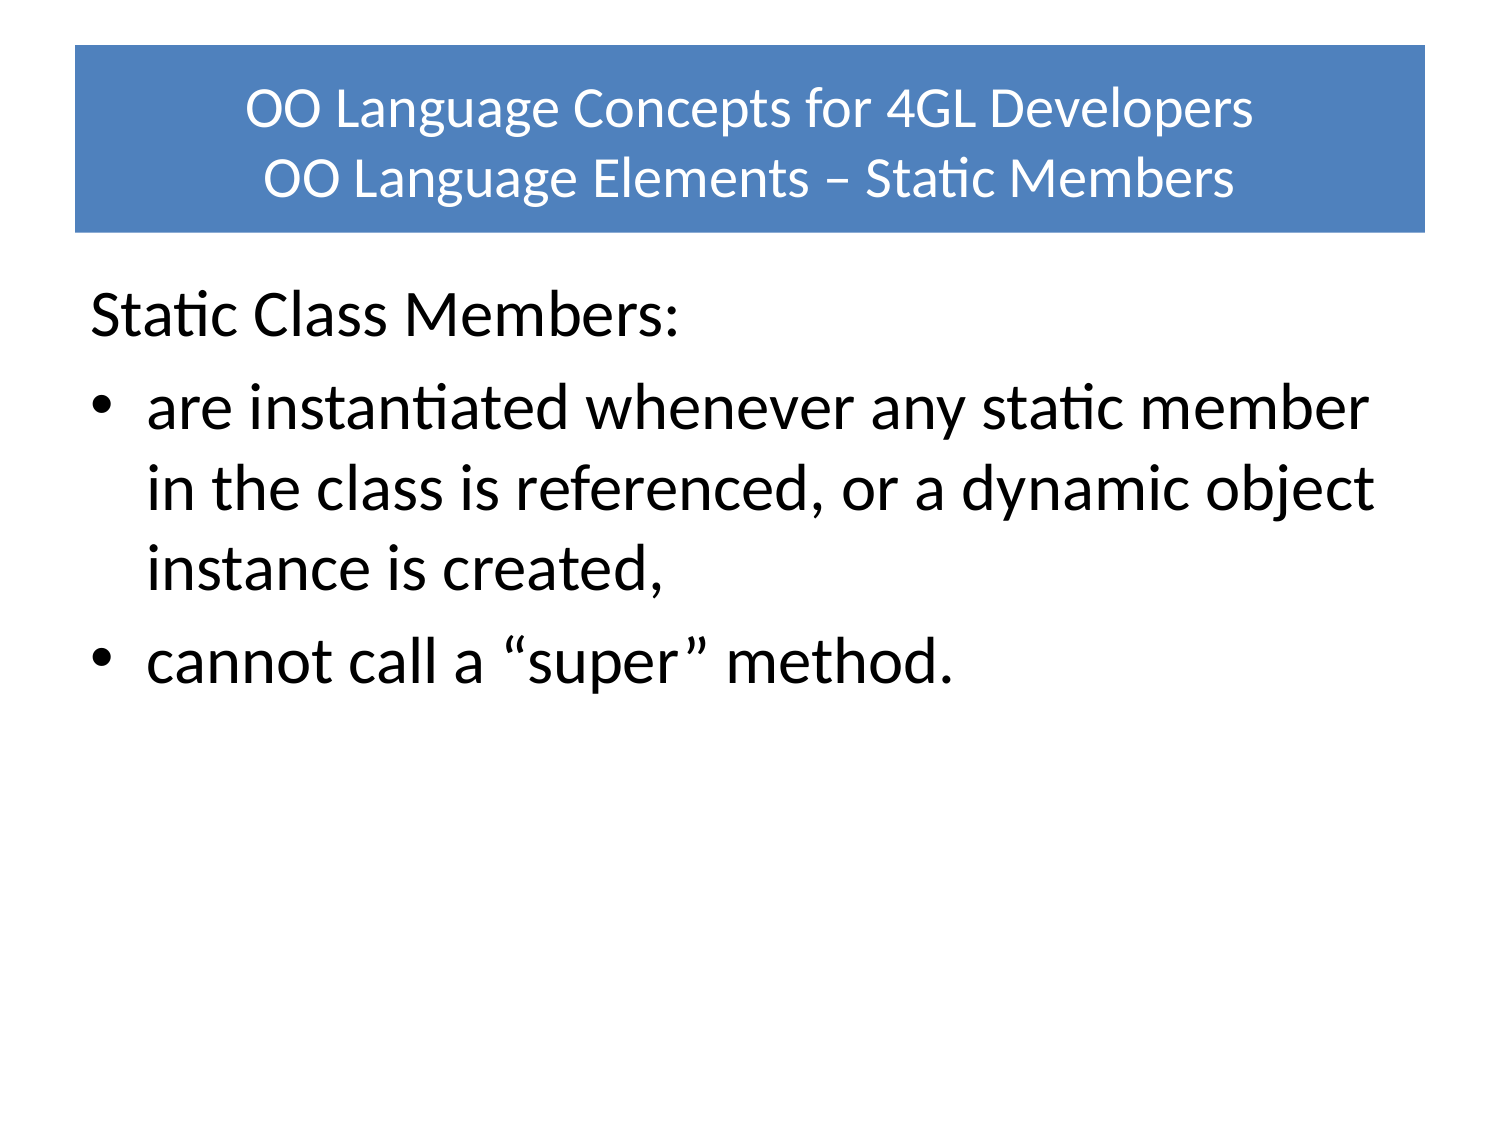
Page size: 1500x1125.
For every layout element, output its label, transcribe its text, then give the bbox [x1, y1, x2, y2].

title OO Language Concepts for 4GL Developers OO Language Elements – Static Members [75, 45, 1425, 233]
list Static Class Members: are instantiated whenever any static member in the class is referenced, or a dynamic object instance is created, cannot call a “super” method. [75, 262, 1425, 1005]
